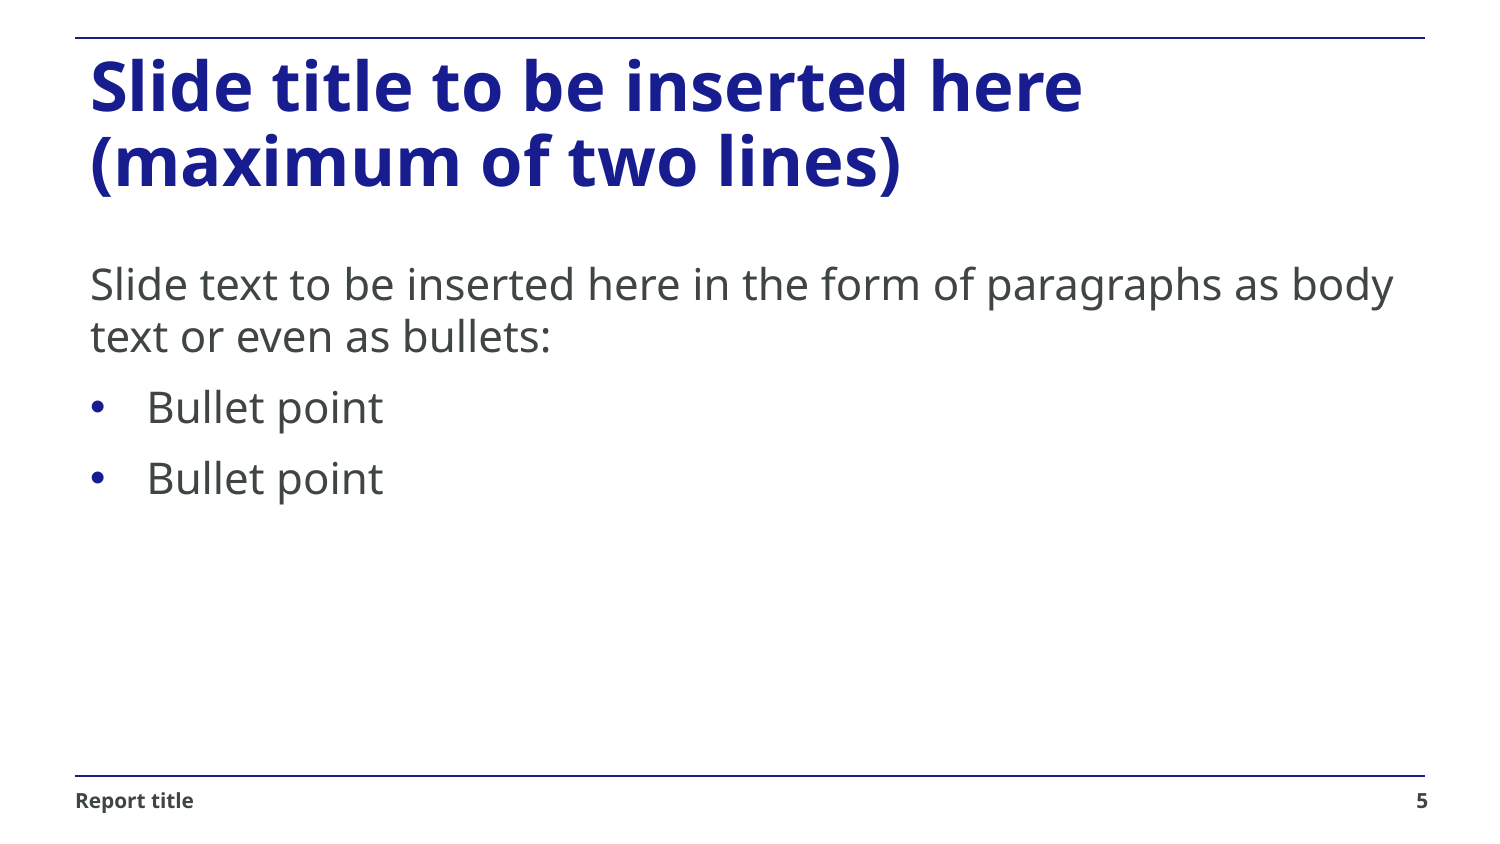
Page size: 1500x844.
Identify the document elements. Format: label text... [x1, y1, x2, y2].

list Slide text to be inserted here in the form of paragraphs as body text or even as bullets: Bullet point Bullet point [75, 249, 1425, 754]
title Slide title to be inserted here (maximum of two lines) [75, 45, 1425, 221]
slide_number 5 [1105, 778, 1444, 824]
footer Report title [60, 778, 567, 824]
